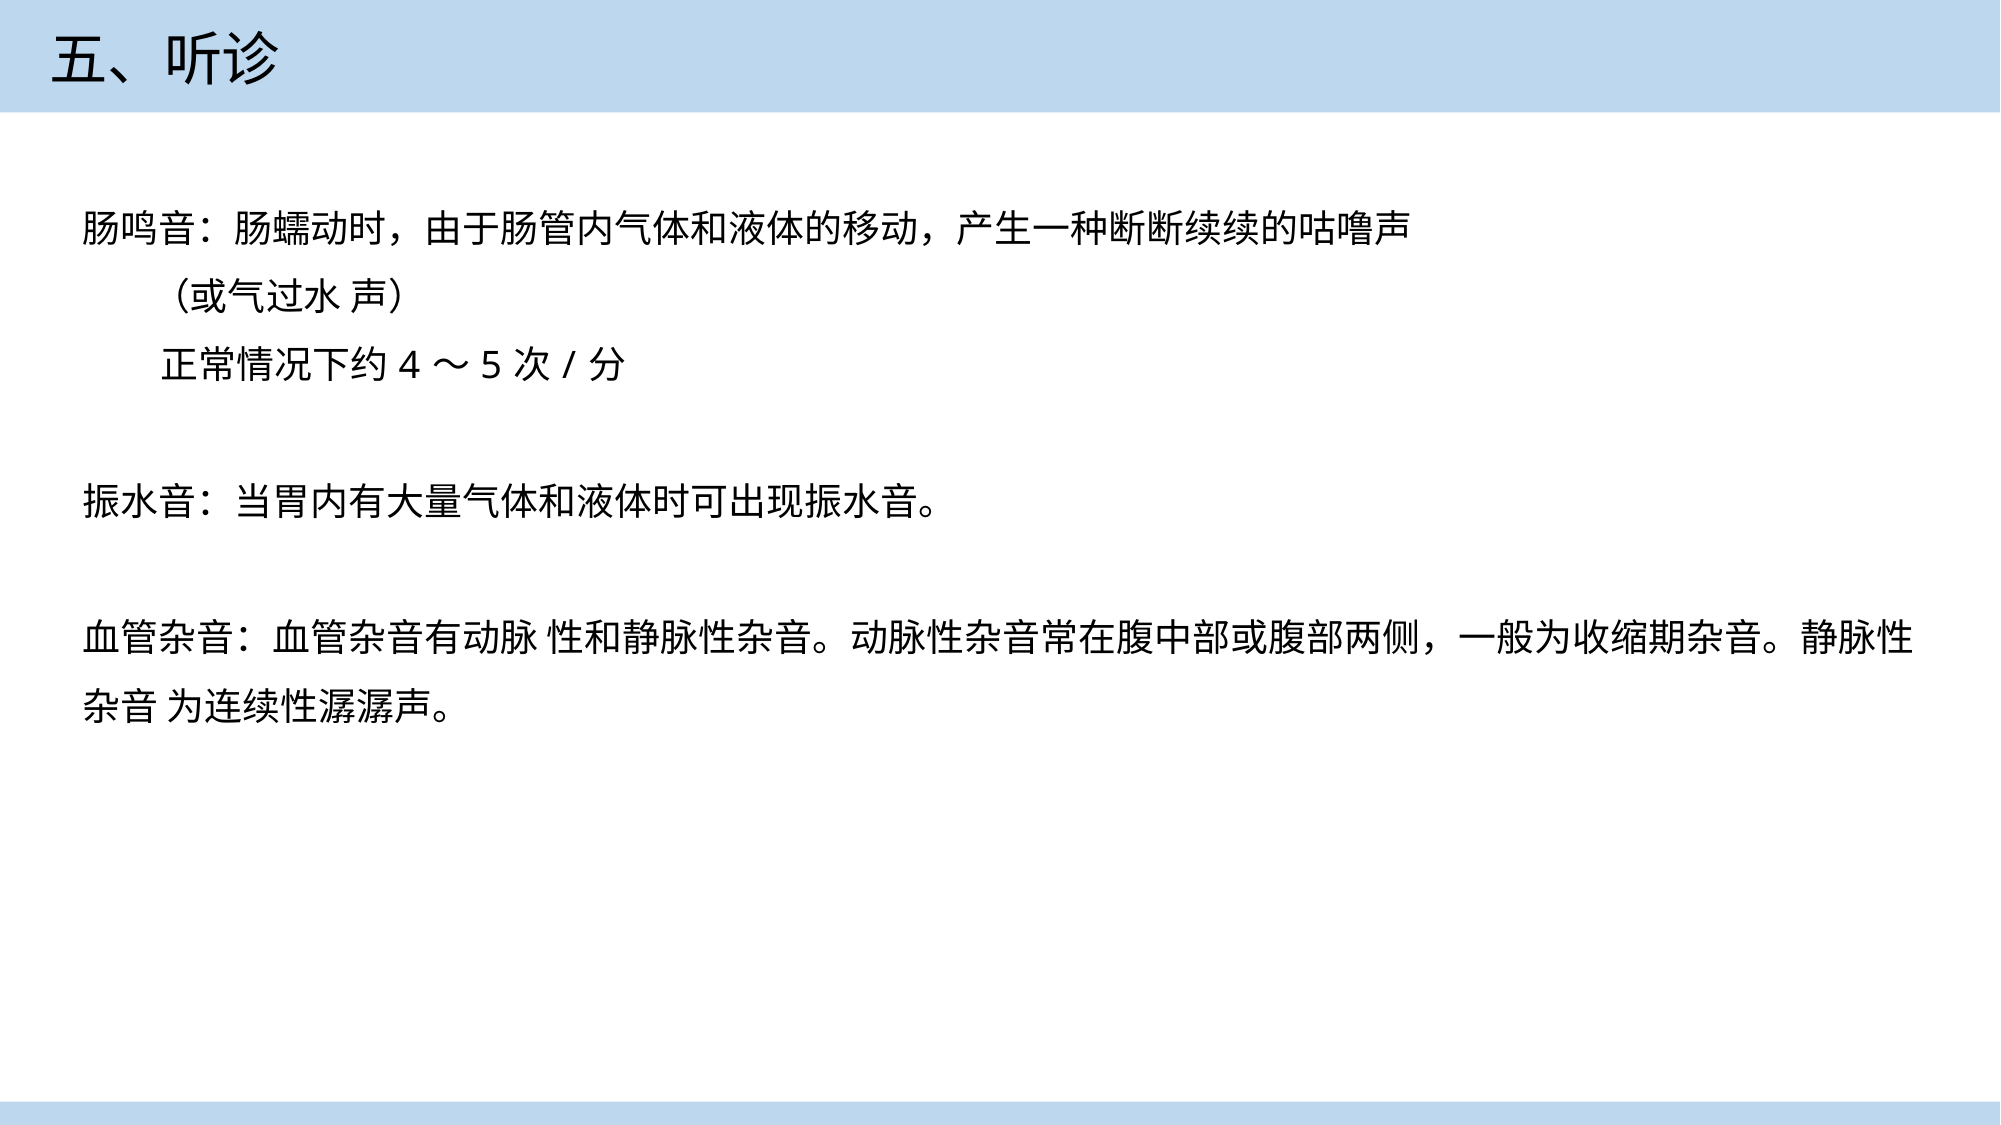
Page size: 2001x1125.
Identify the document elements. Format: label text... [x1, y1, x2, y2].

list 肠鸣音：肠蠕动时，由于肠管内气体和液体的移动，产生一种断断续续的咕噜声 （或气过水 声） 正常情况下约 4 ～ 5 次 / 分 振水音：当胃内有大量气体和液体时可出现振水音。 血管杂音：血管杂音有动脉 性和静脉性杂音。动脉性杂音常在腹中部或腹部两侧，一般为收缩期杂音。静脉性杂音 为连续性潺潺声。 [67, 173, 1944, 1070]
text_box 五、听诊 [37, 15, 508, 98]
